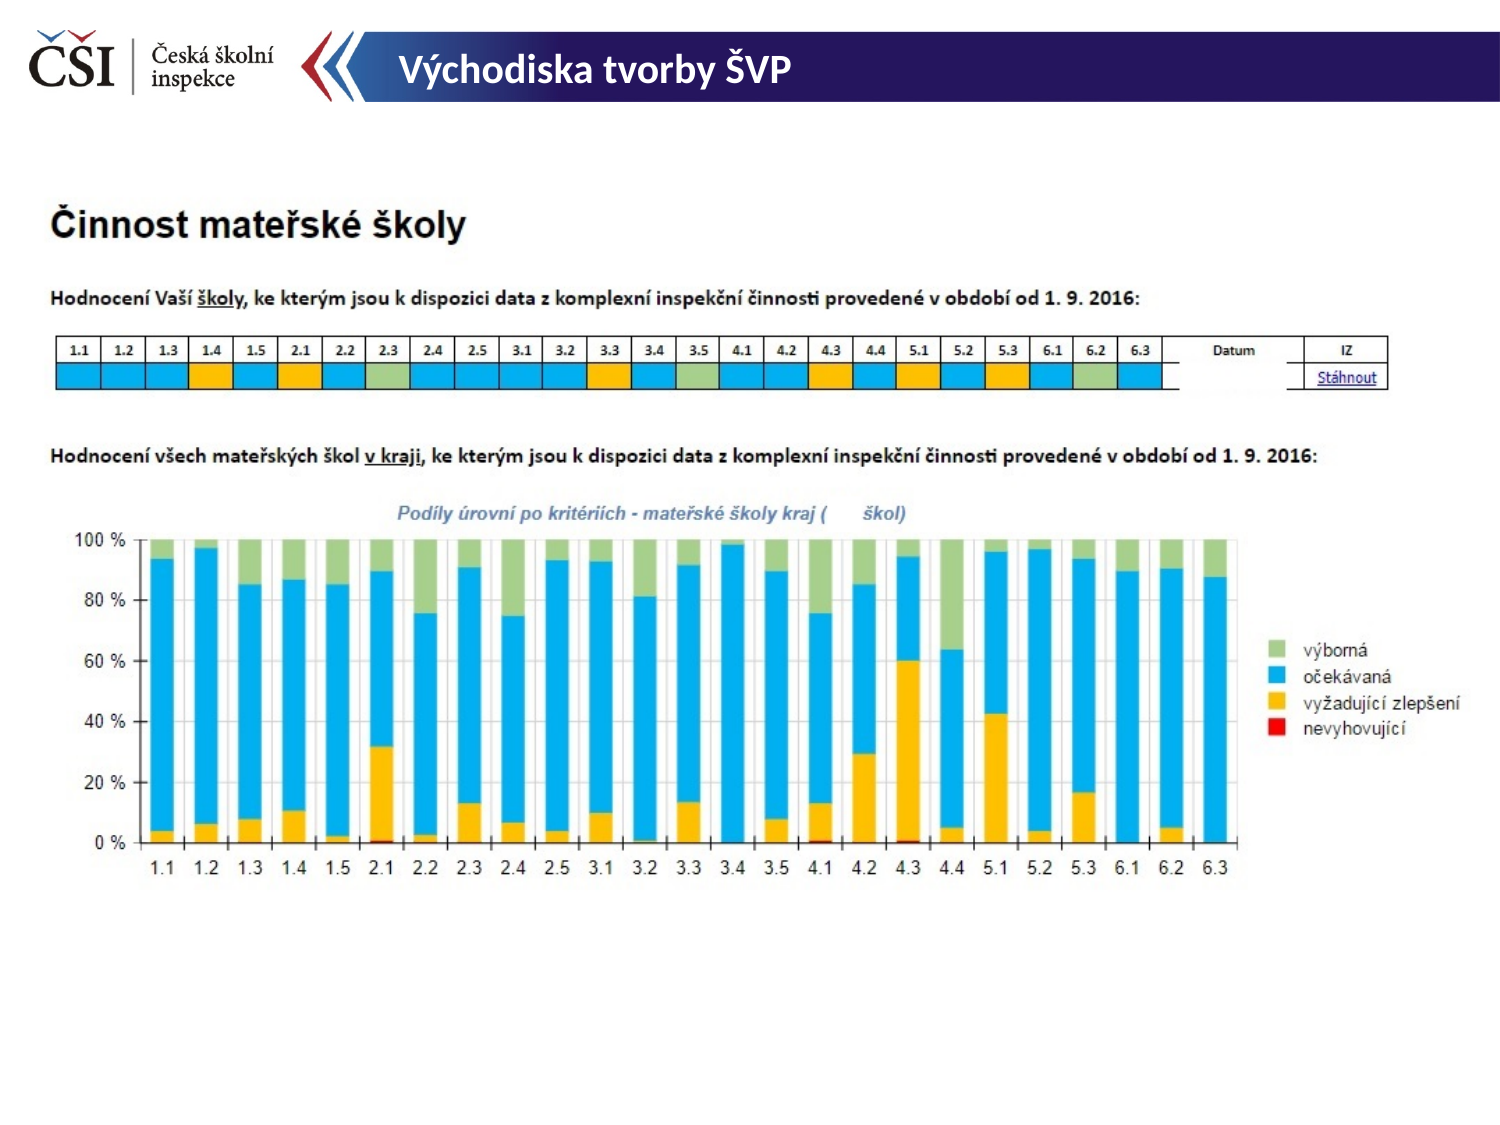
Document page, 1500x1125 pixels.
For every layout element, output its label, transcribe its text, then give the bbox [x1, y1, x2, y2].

picture [0, 172, 1500, 894]
text_box Východiska tvorby ŠVP [383, 33, 901, 100]
picture [29, 30, 1500, 102]
